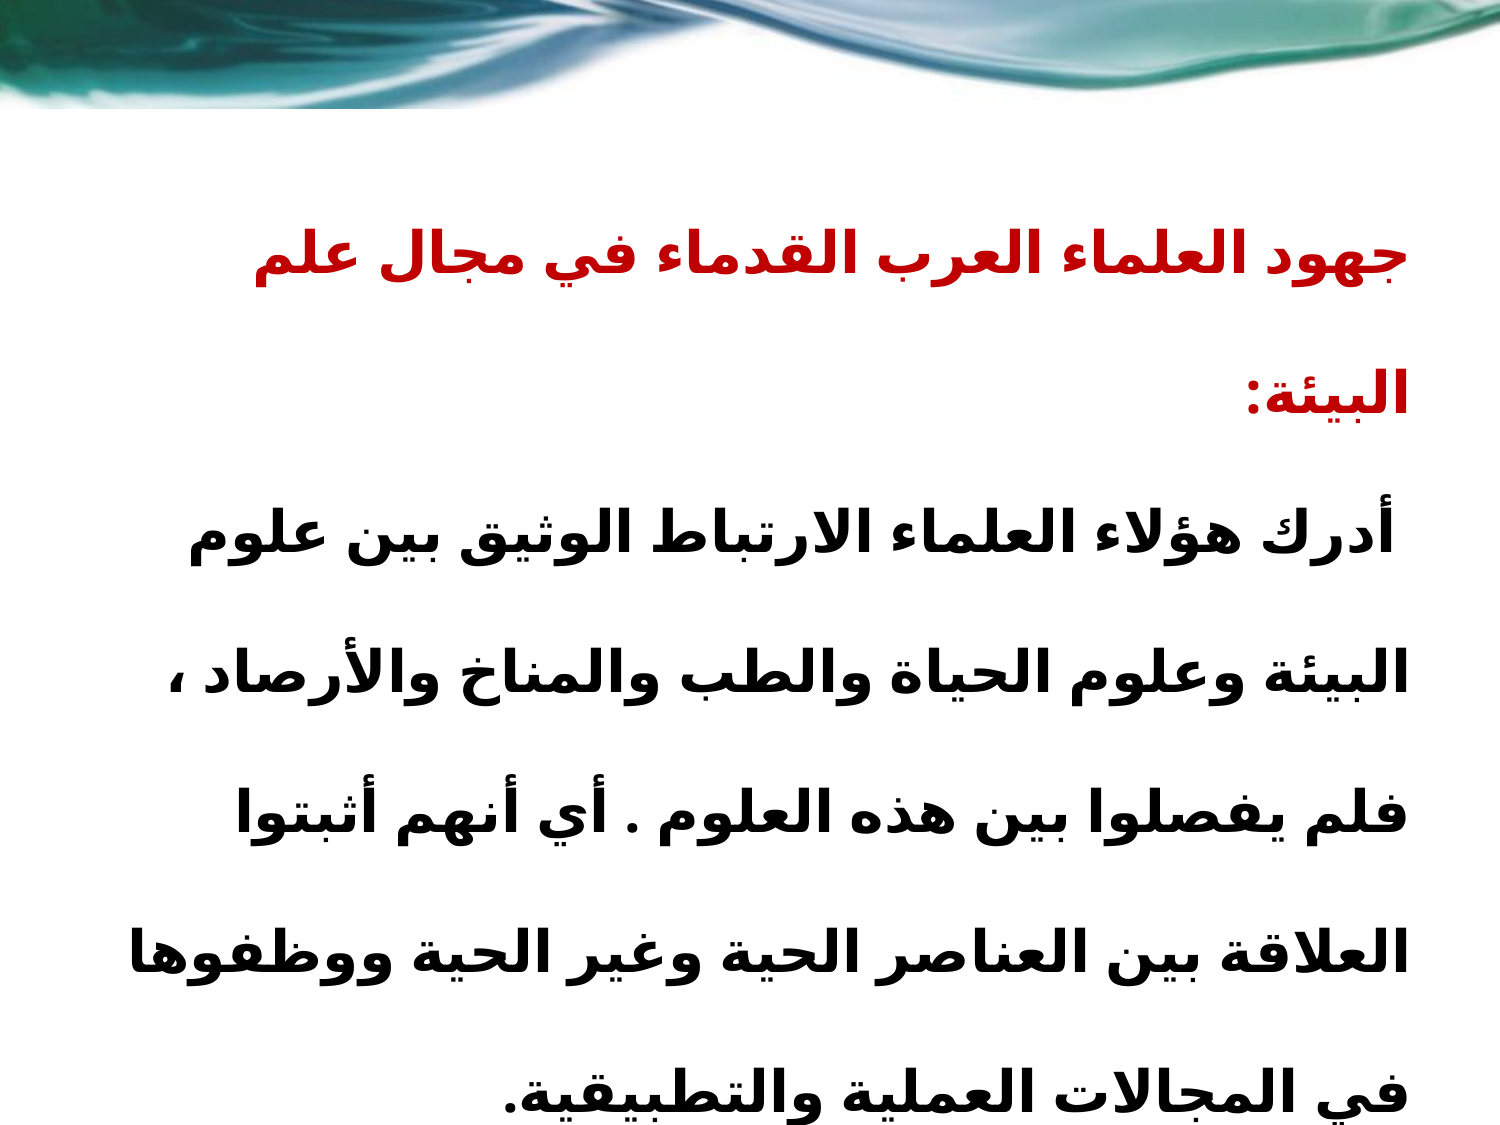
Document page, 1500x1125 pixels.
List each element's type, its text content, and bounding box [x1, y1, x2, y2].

title جهود العلماء العرب القدماء في مجال علم البيئة: أدرك هؤلاء العلماء الارتباط الوثيق بين علوم البيئة وعلوم الحياة والطب والمناخ والأرصاد ، فلم يفصلوا بين هذه العلوم . أي أنهم أثبتوا العلاقة بين العناصر الحية وغير الحية ووظفوها في المجالات العملية والتطبيقية. [76, 137, 1427, 869]
picture [0, 0, 1500, 109]
